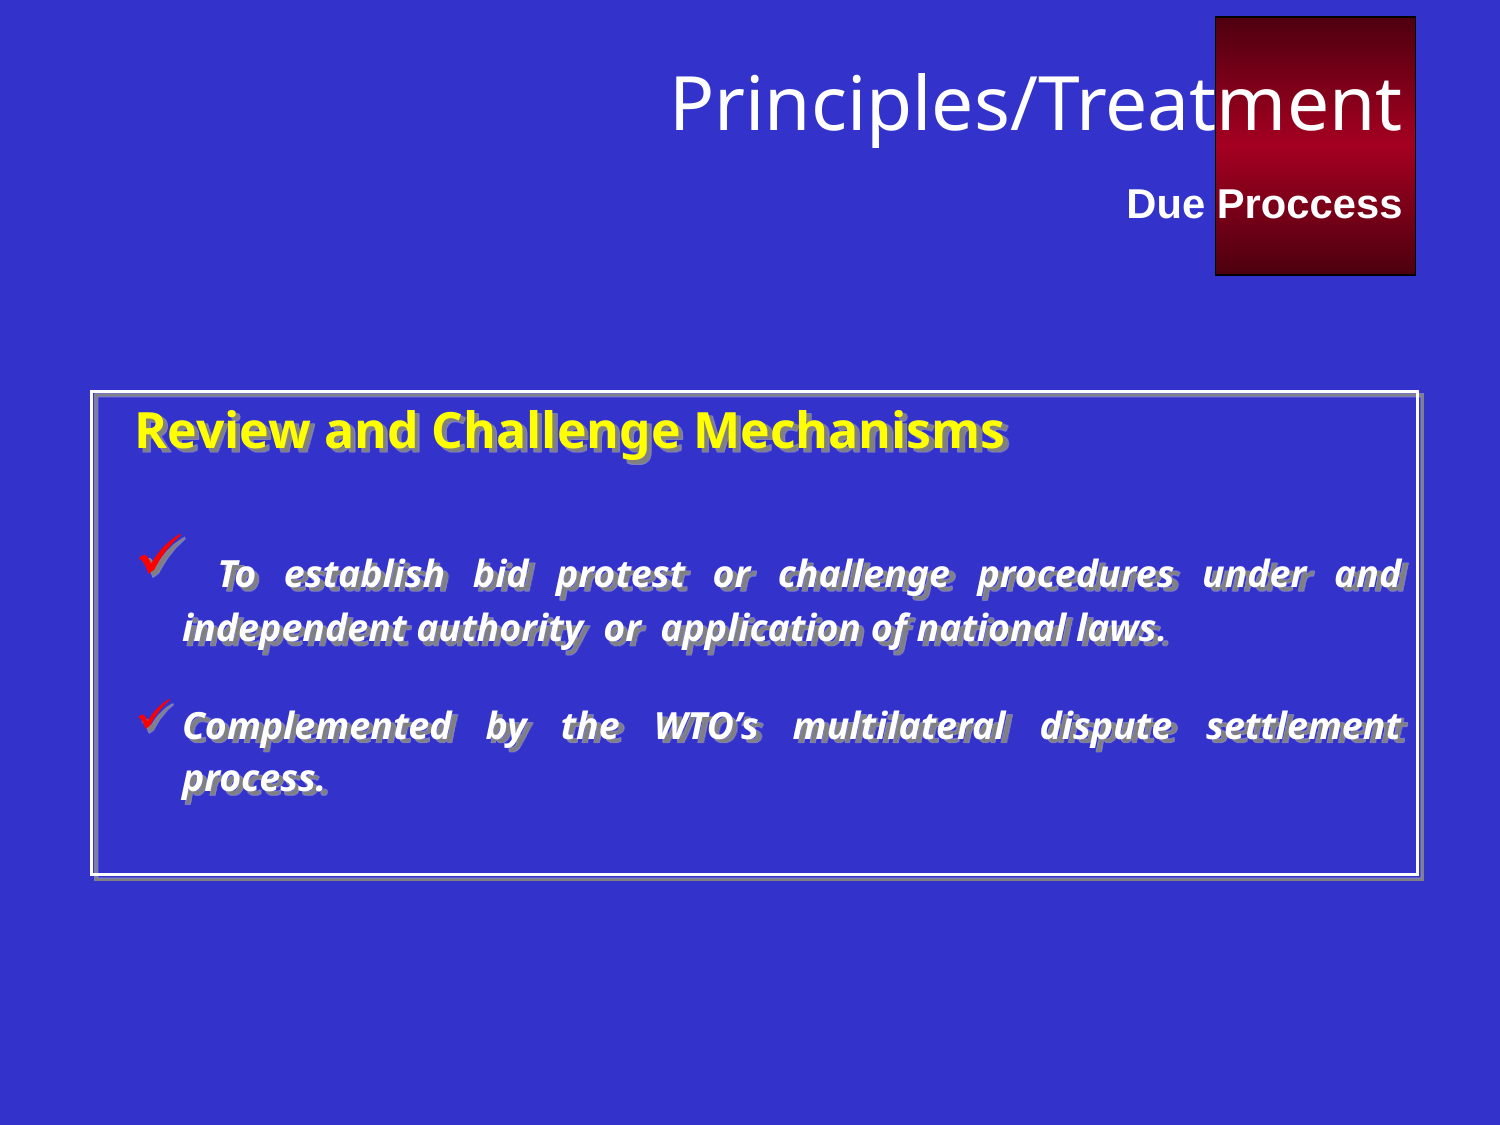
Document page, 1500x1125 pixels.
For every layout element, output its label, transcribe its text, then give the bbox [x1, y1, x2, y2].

text_box Review and Challenge Mechanisms To establish bid protest or challenge procedures under and independent authority or application of national laws. Complemented by the WTO’s multilateral dispute settlement process. [91, 391, 1418, 875]
text_box [1215, 235, 1416, 275]
text_box Principles/Treatment Due Proccess [651, 43, 1418, 235]
text_box [1215, 17, 1416, 43]
